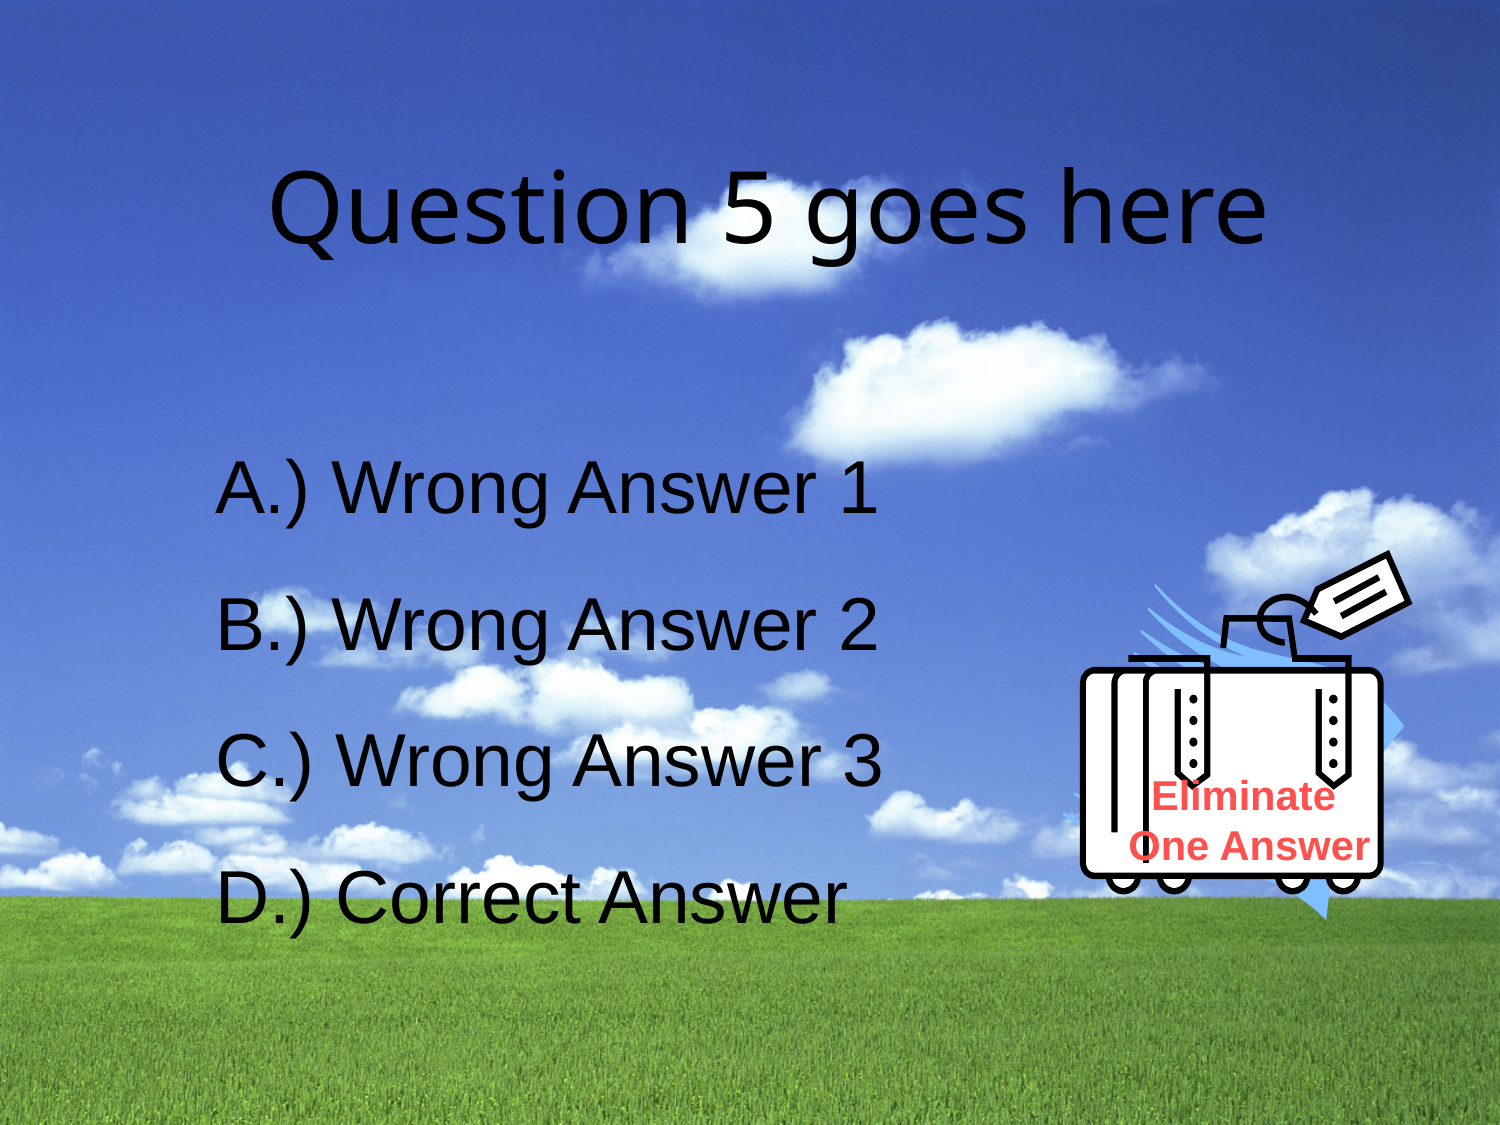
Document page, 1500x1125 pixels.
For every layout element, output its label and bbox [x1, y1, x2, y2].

picture [0, 0, 1500, 1125]
text_box [1062, 549, 1413, 921]
